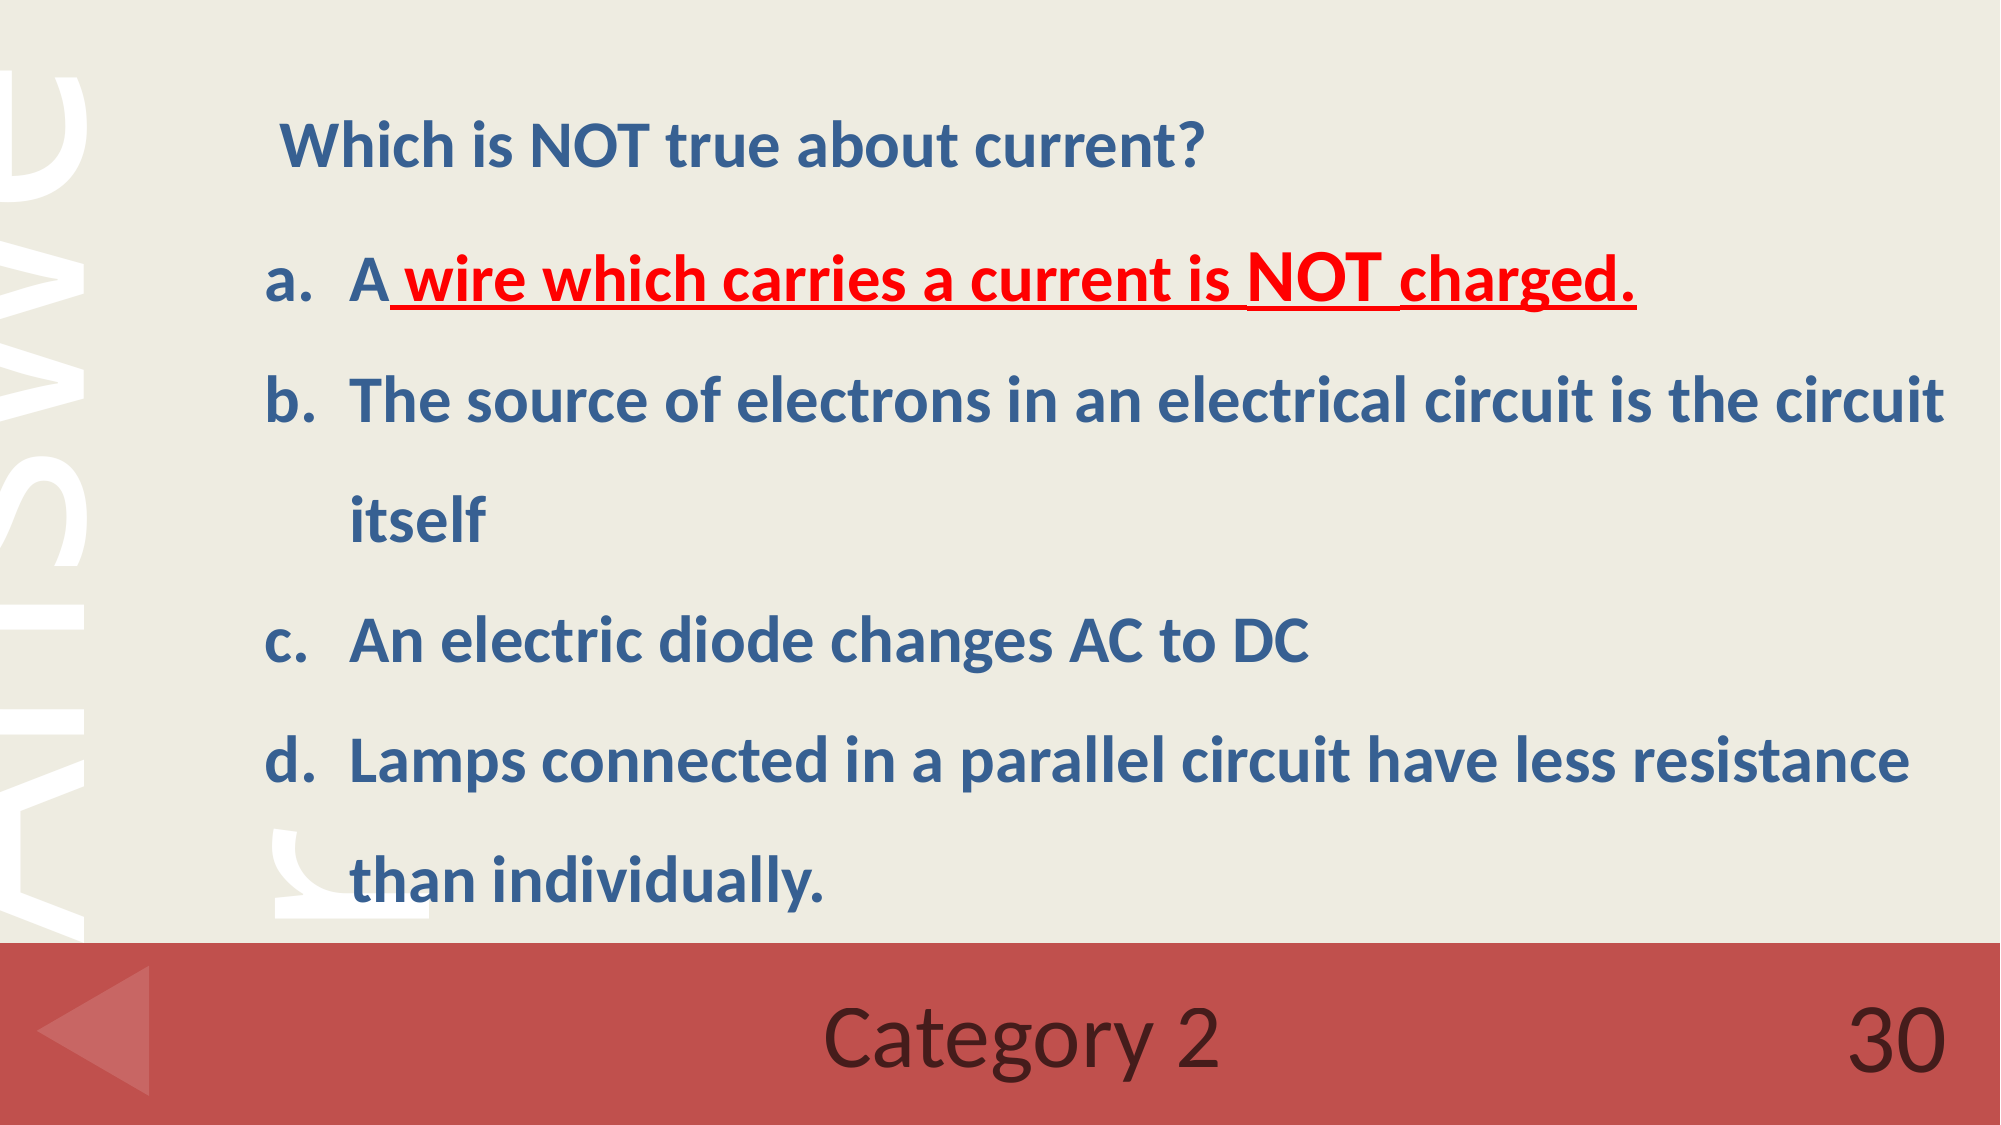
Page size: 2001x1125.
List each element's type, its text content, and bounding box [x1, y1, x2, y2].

list 30 [1924, 967, 1963, 1097]
title Category 2 [123, 937, 1924, 1125]
list Which is NOT true about current? A wire which carries a current is NOT charged. The source of electrons in an electrical circuit is the circuit itself An electric diode changes AC to DC Lamps connected in a parallel circuit have less resistance than individually. [249, 34, 2000, 943]
